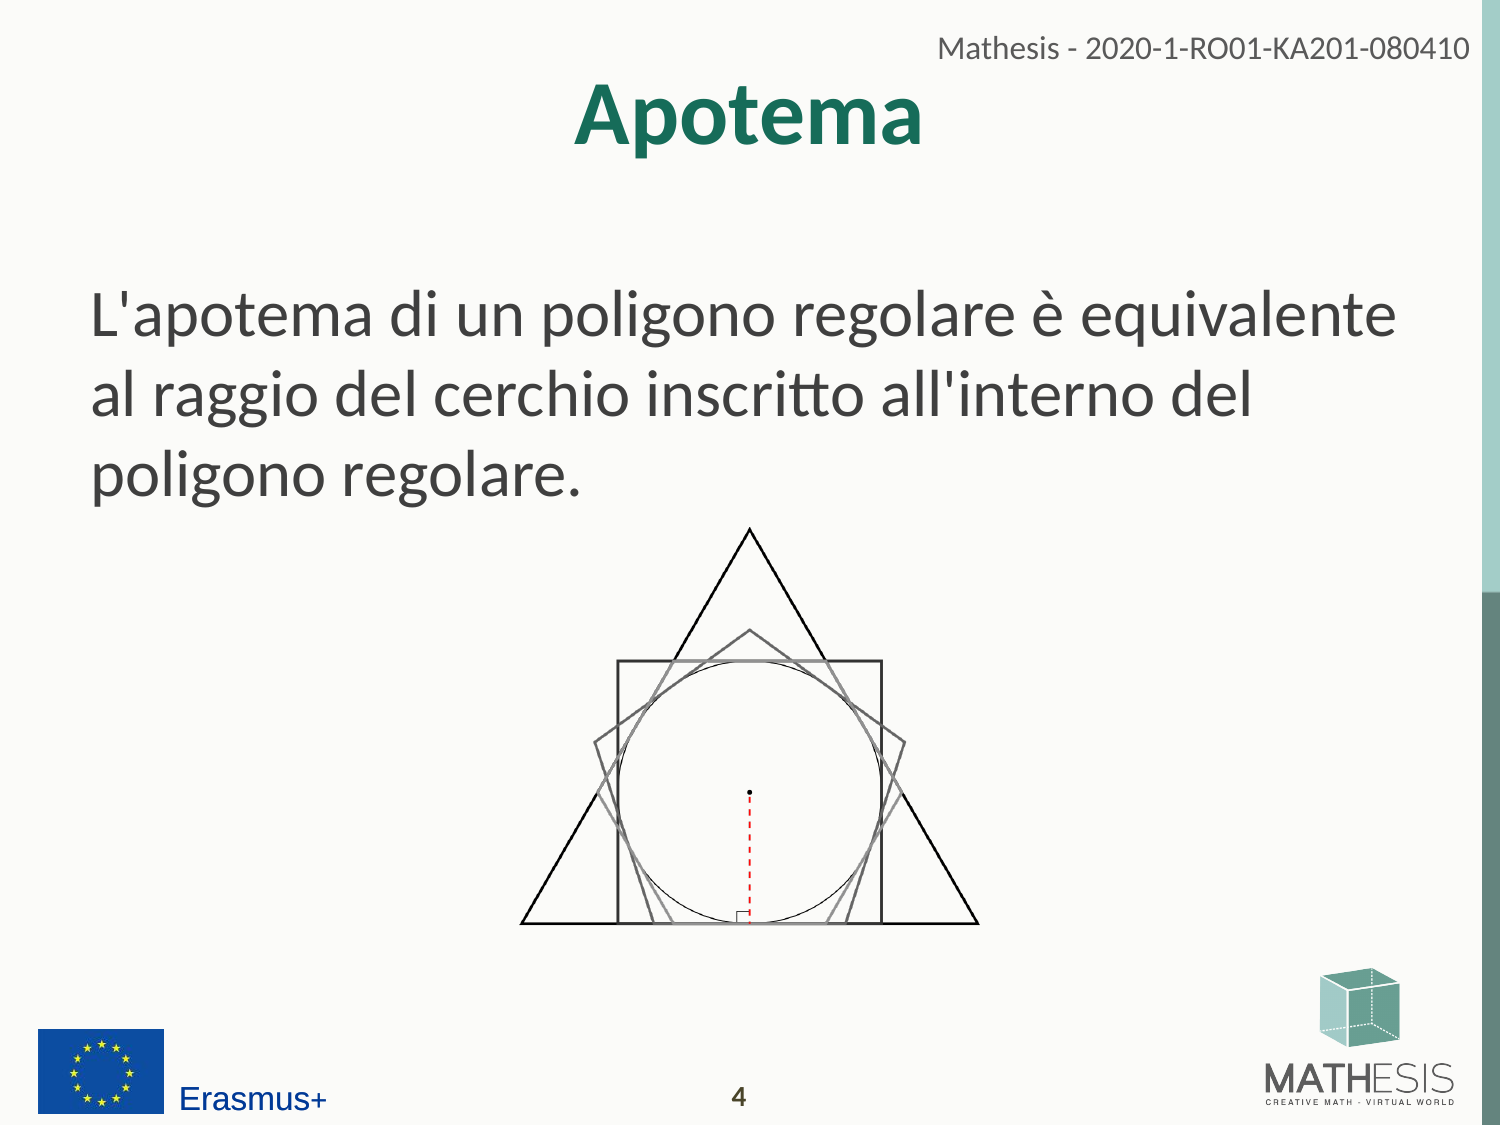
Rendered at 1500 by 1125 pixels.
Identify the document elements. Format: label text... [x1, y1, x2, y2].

title Apotema [75, 45, 1425, 233]
list L'apotema di un poligono regolare è equivalente al raggio del cerchio inscritto all'interno del poligono regolare. [75, 262, 1425, 551]
picture [38, 1029, 164, 1114]
picture [519, 526, 981, 927]
